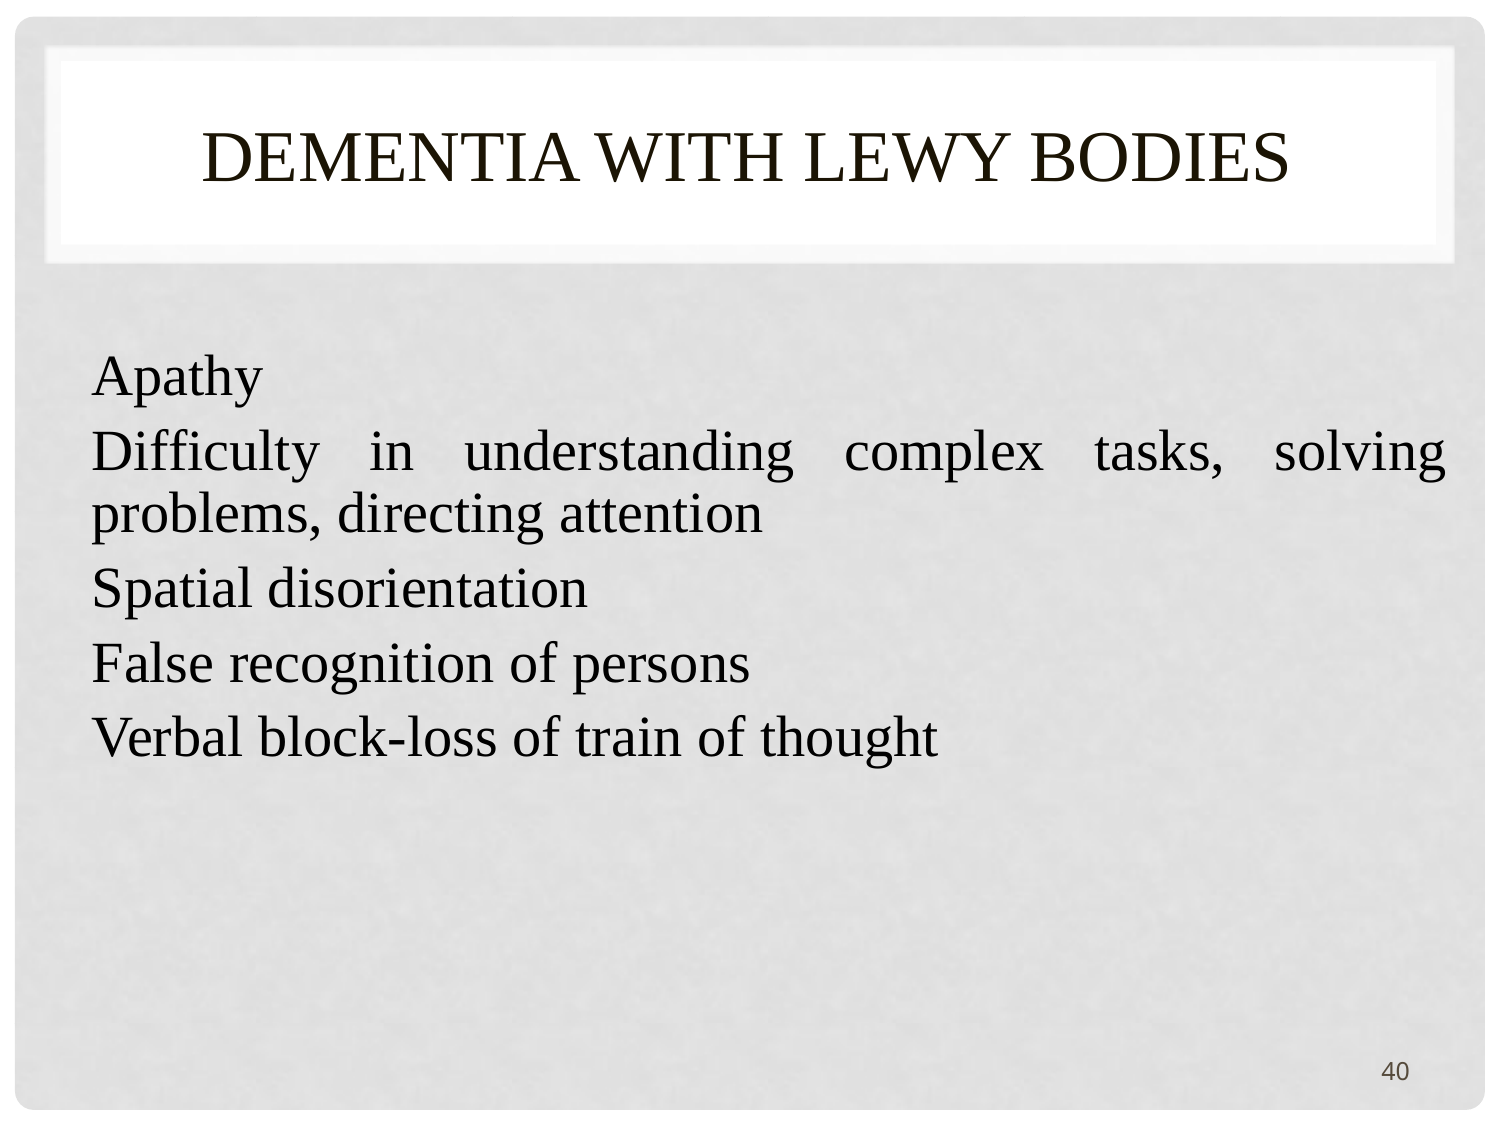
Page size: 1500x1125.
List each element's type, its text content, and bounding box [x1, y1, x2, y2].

text_box Apathy Difficulty in understanding complex tasks, solving problems, directing attention Spatial disorientation False recognition of persons Verbal block-loss of train of thought [76, 337, 1463, 1100]
title Dementia with Lewy bodies [69, 66, 1425, 238]
slide_number 40 [1074, 1042, 1425, 1103]
